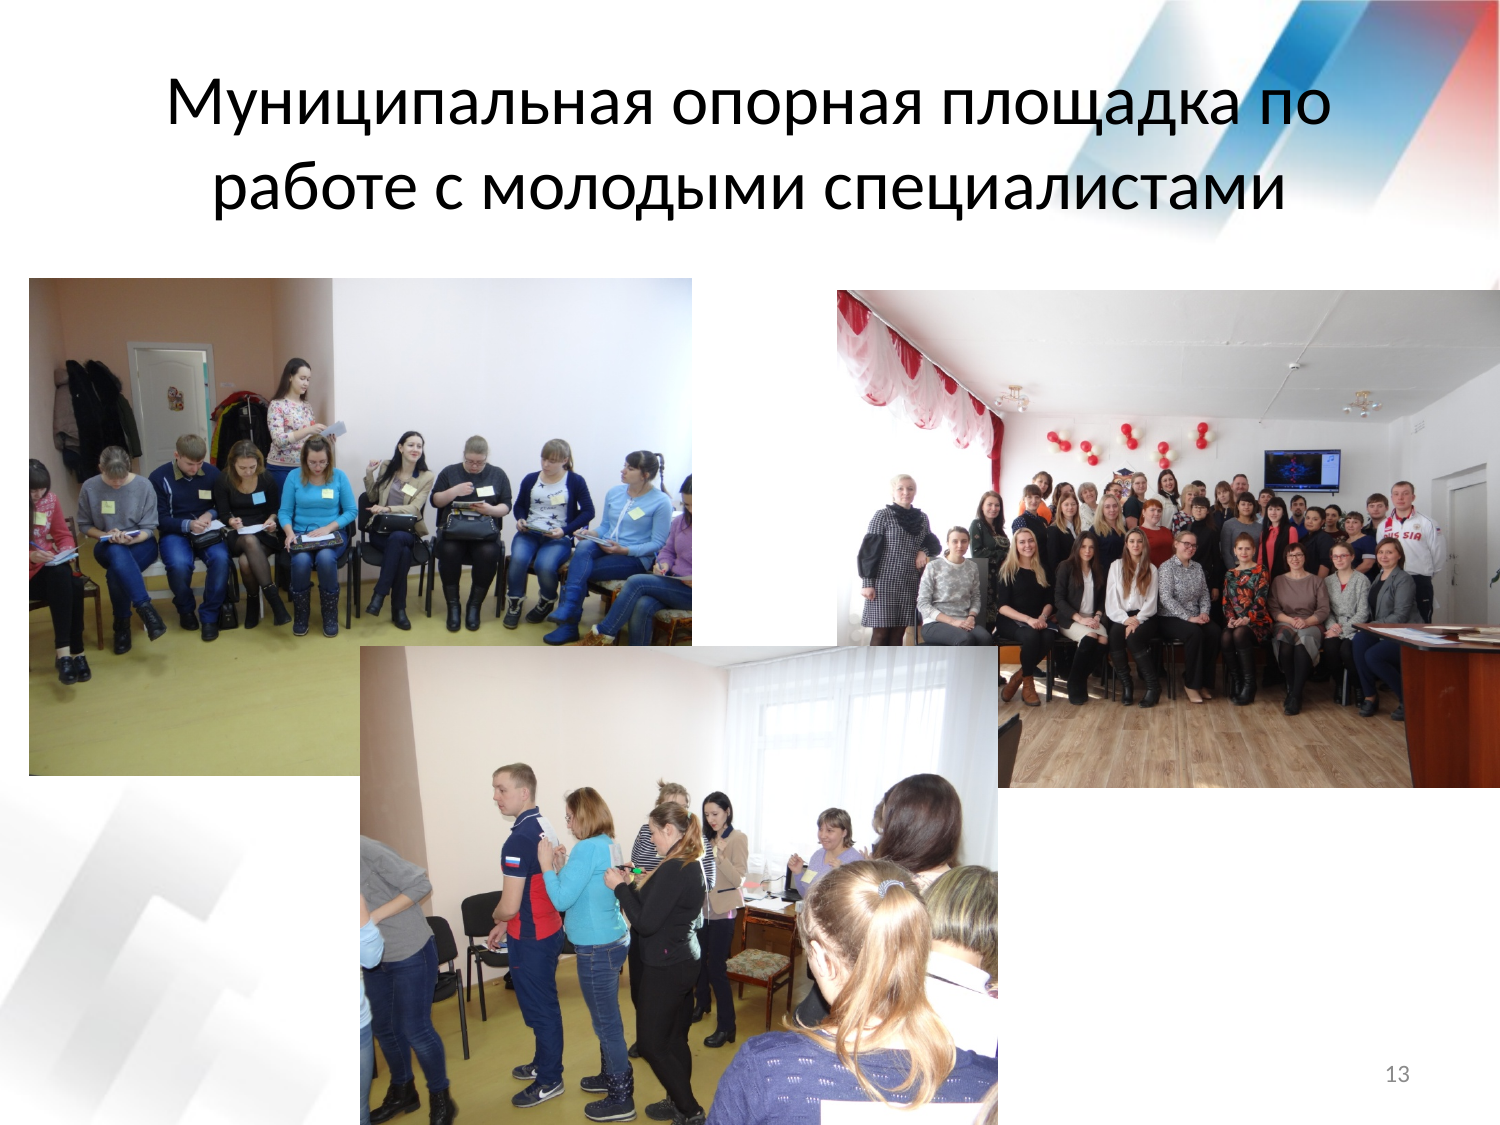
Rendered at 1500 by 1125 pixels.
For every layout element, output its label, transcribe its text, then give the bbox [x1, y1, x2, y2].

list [837, 290, 1500, 788]
title Муниципальная опорная площадка по работе с молодыми специалистами [75, 45, 1425, 233]
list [29, 278, 693, 777]
picture [0, 0, 1500, 1125]
slide_number 13 [1074, 1042, 1425, 1103]
